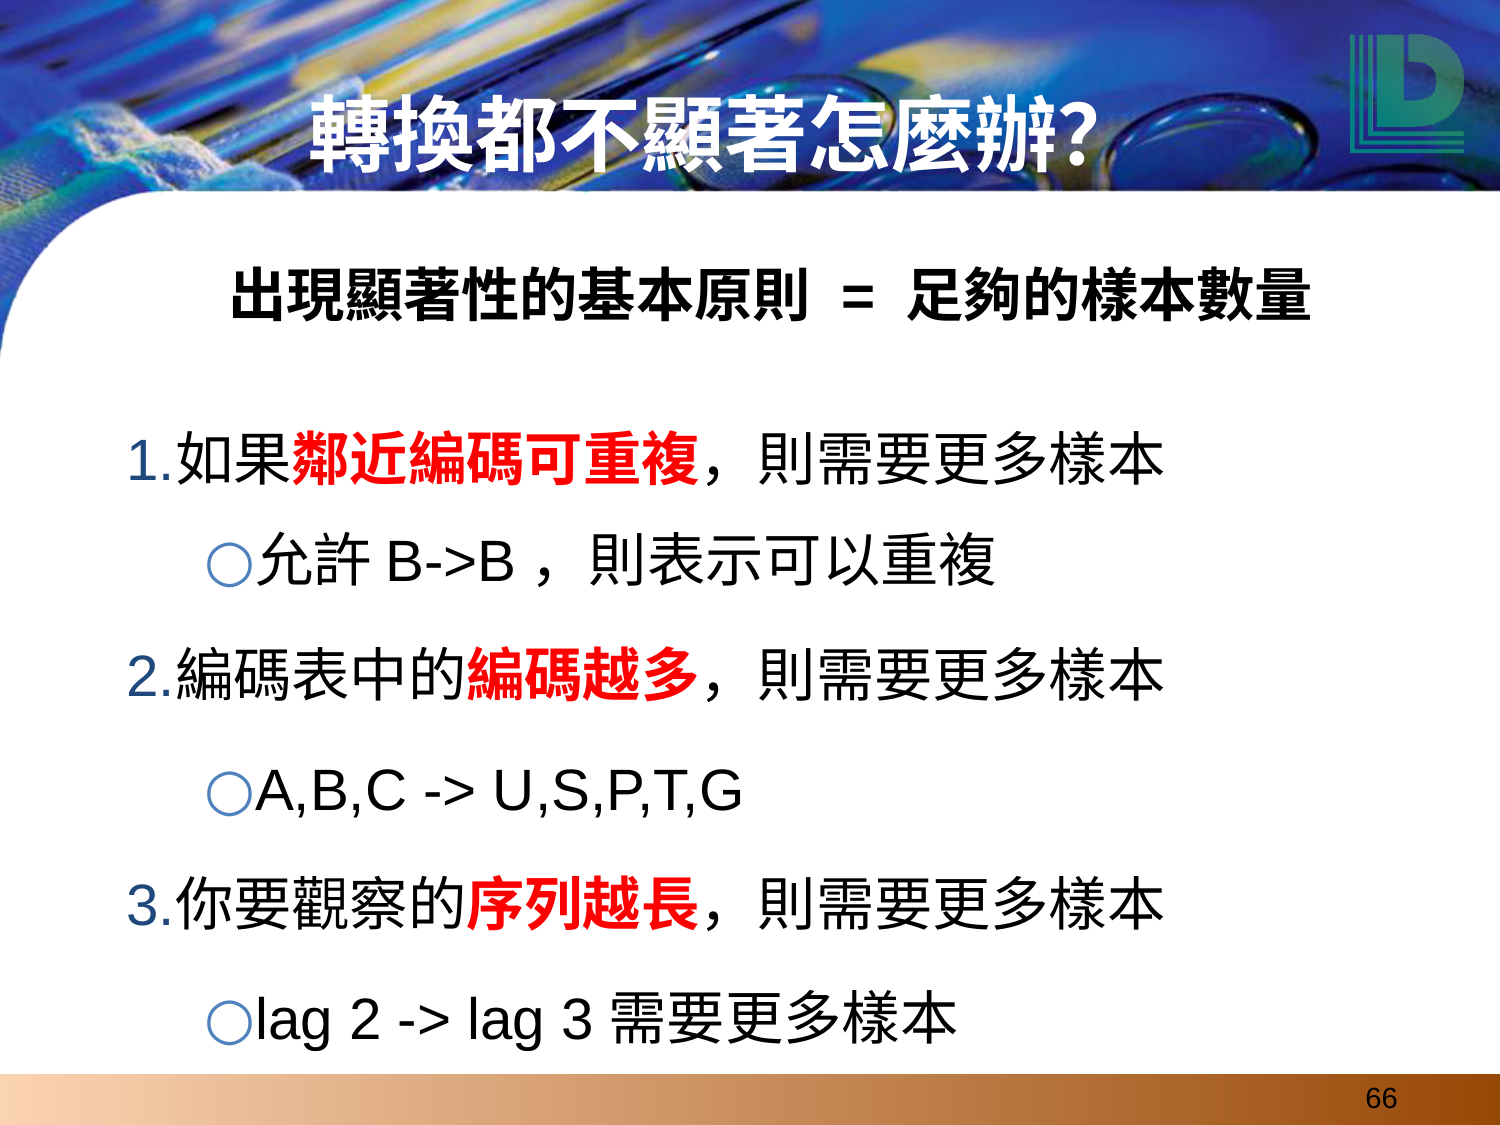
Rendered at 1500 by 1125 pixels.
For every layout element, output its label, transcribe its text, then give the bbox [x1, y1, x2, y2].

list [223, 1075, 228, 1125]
table_cell 2 [369, 1075, 373, 1125]
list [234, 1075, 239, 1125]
list 出現顯著性的基本原則 = 足夠的樣本數量 如果鄰近編碼可重複，則需要更多樣本 允許B->B，則表示可以重複 編碼表中的編碼越多，則需要更多樣本 A,B,C -> U,S,P,T,G 你要觀察的序列越長，則需要更多樣本 lag 2 -> lag 3需要更多樣本 [87, 237, 1455, 1038]
slide_number ‹#› [1350, 1074, 1488, 1118]
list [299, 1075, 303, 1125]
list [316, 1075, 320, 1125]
picture [0, 0, 1500, 383]
title 轉換都不顯著怎麼辦？ [137, 93, 1313, 190]
